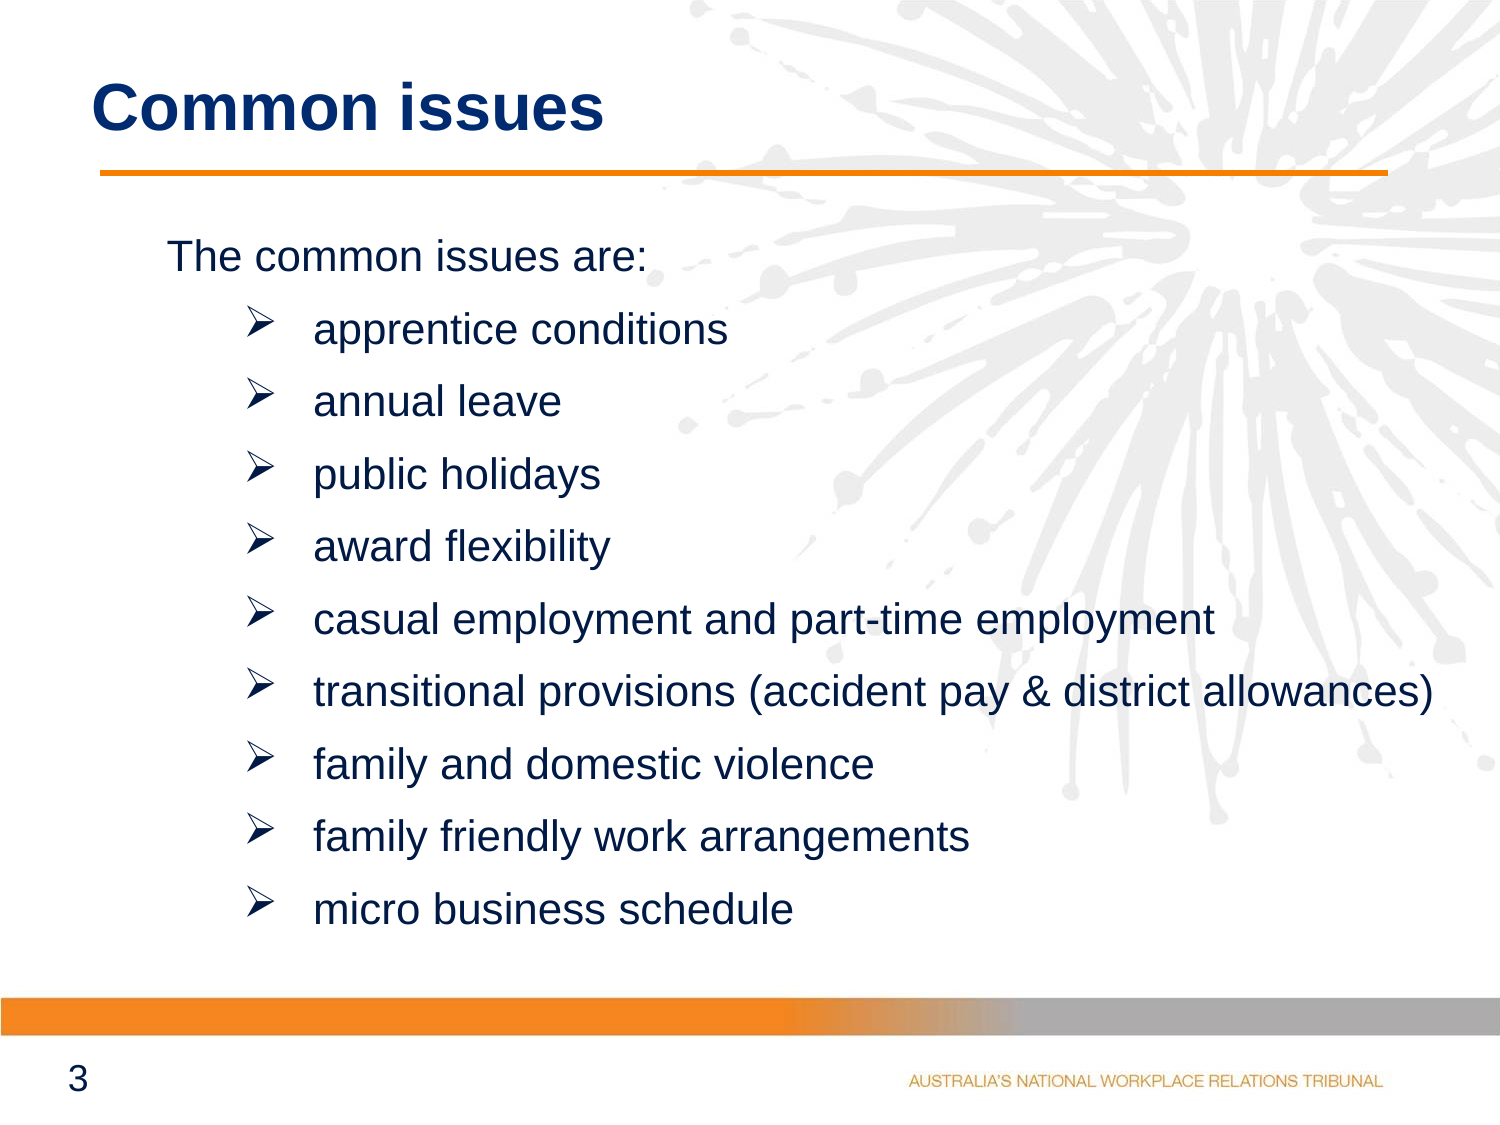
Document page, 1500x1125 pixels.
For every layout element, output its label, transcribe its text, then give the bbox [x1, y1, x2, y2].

slide_number 3 [53, 1046, 404, 1107]
title Common issues [76, 0, 1388, 209]
picture [0, 0, 1500, 1125]
list The common issues are: apprentice conditions annual leave public holidays award flexibility casual employment and part-time employment transitional provisions (accident pay & district allowances) family and domestic violence family friendly work arrangements micro business schedule [123, 160, 1474, 957]
